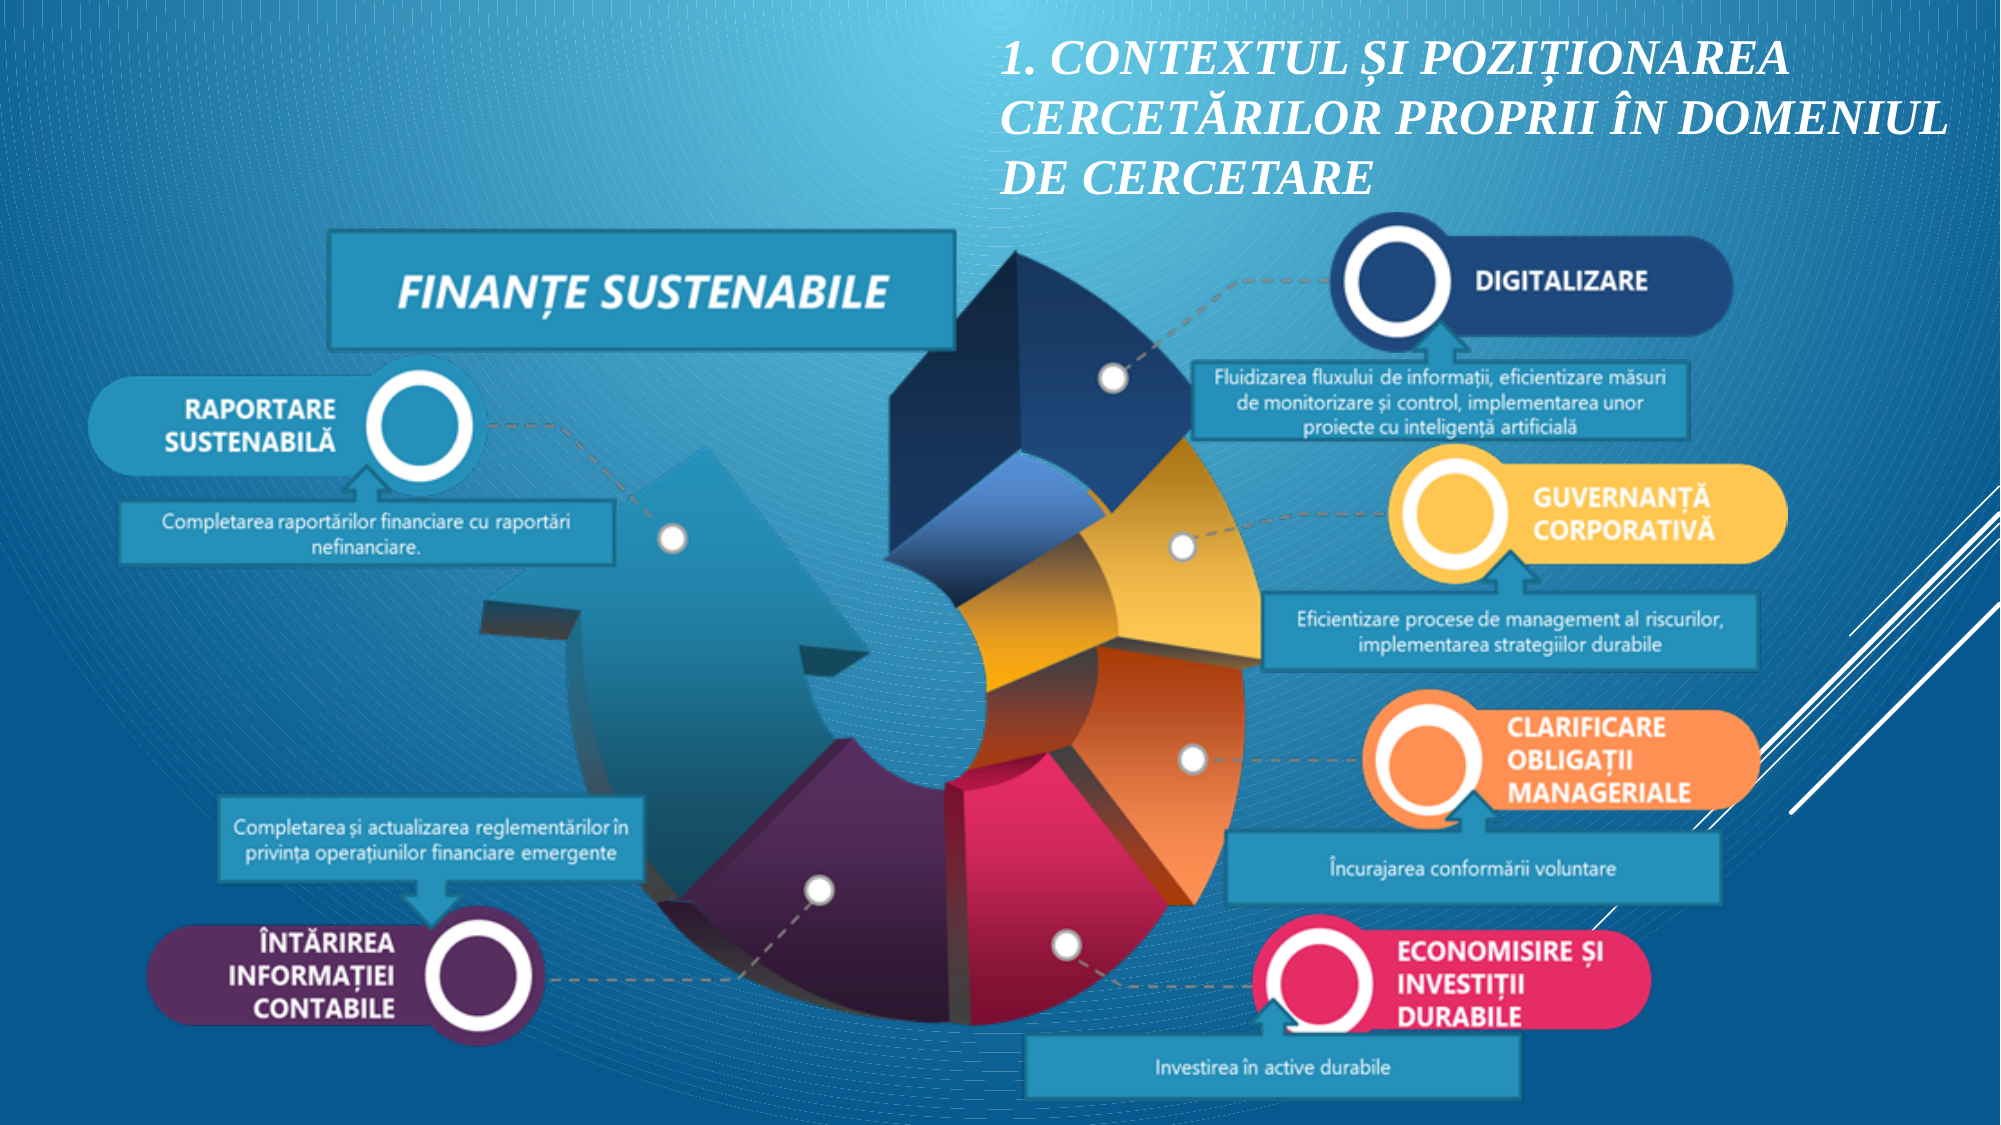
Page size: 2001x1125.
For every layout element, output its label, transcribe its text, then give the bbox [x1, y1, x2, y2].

picture [88, 212, 1788, 1101]
title 1. Contextul și poziționarea cercetărilor proprii în domeniul de cercetare [985, 24, 1974, 213]
